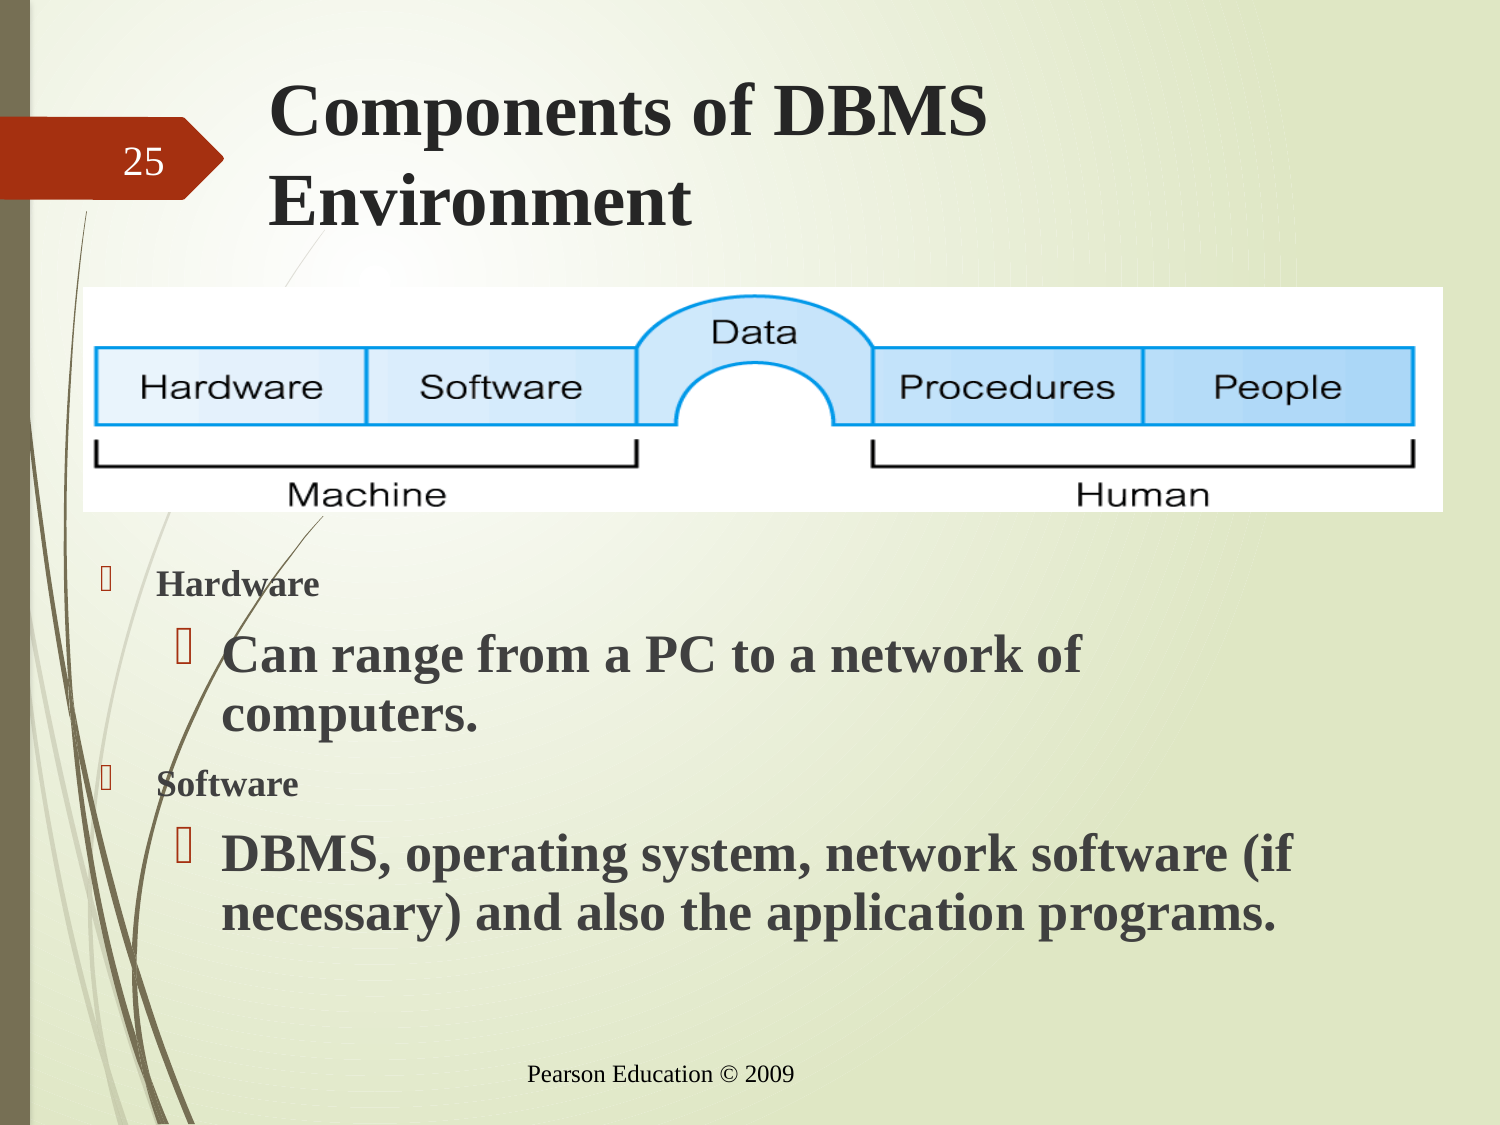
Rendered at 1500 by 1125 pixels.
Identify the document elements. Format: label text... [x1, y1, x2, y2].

list Hardware Can range from a PC to a network of computers. Software DBMS, operating system, network software (if necessary) and also the application programs. [84, 556, 1353, 1010]
slide_number 25 [83, 129, 180, 190]
title Components of DBMS Environment [253, 53, 1400, 286]
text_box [83, 287, 1443, 513]
text_box Pearson Education © 2009 [512, 1050, 1038, 1095]
